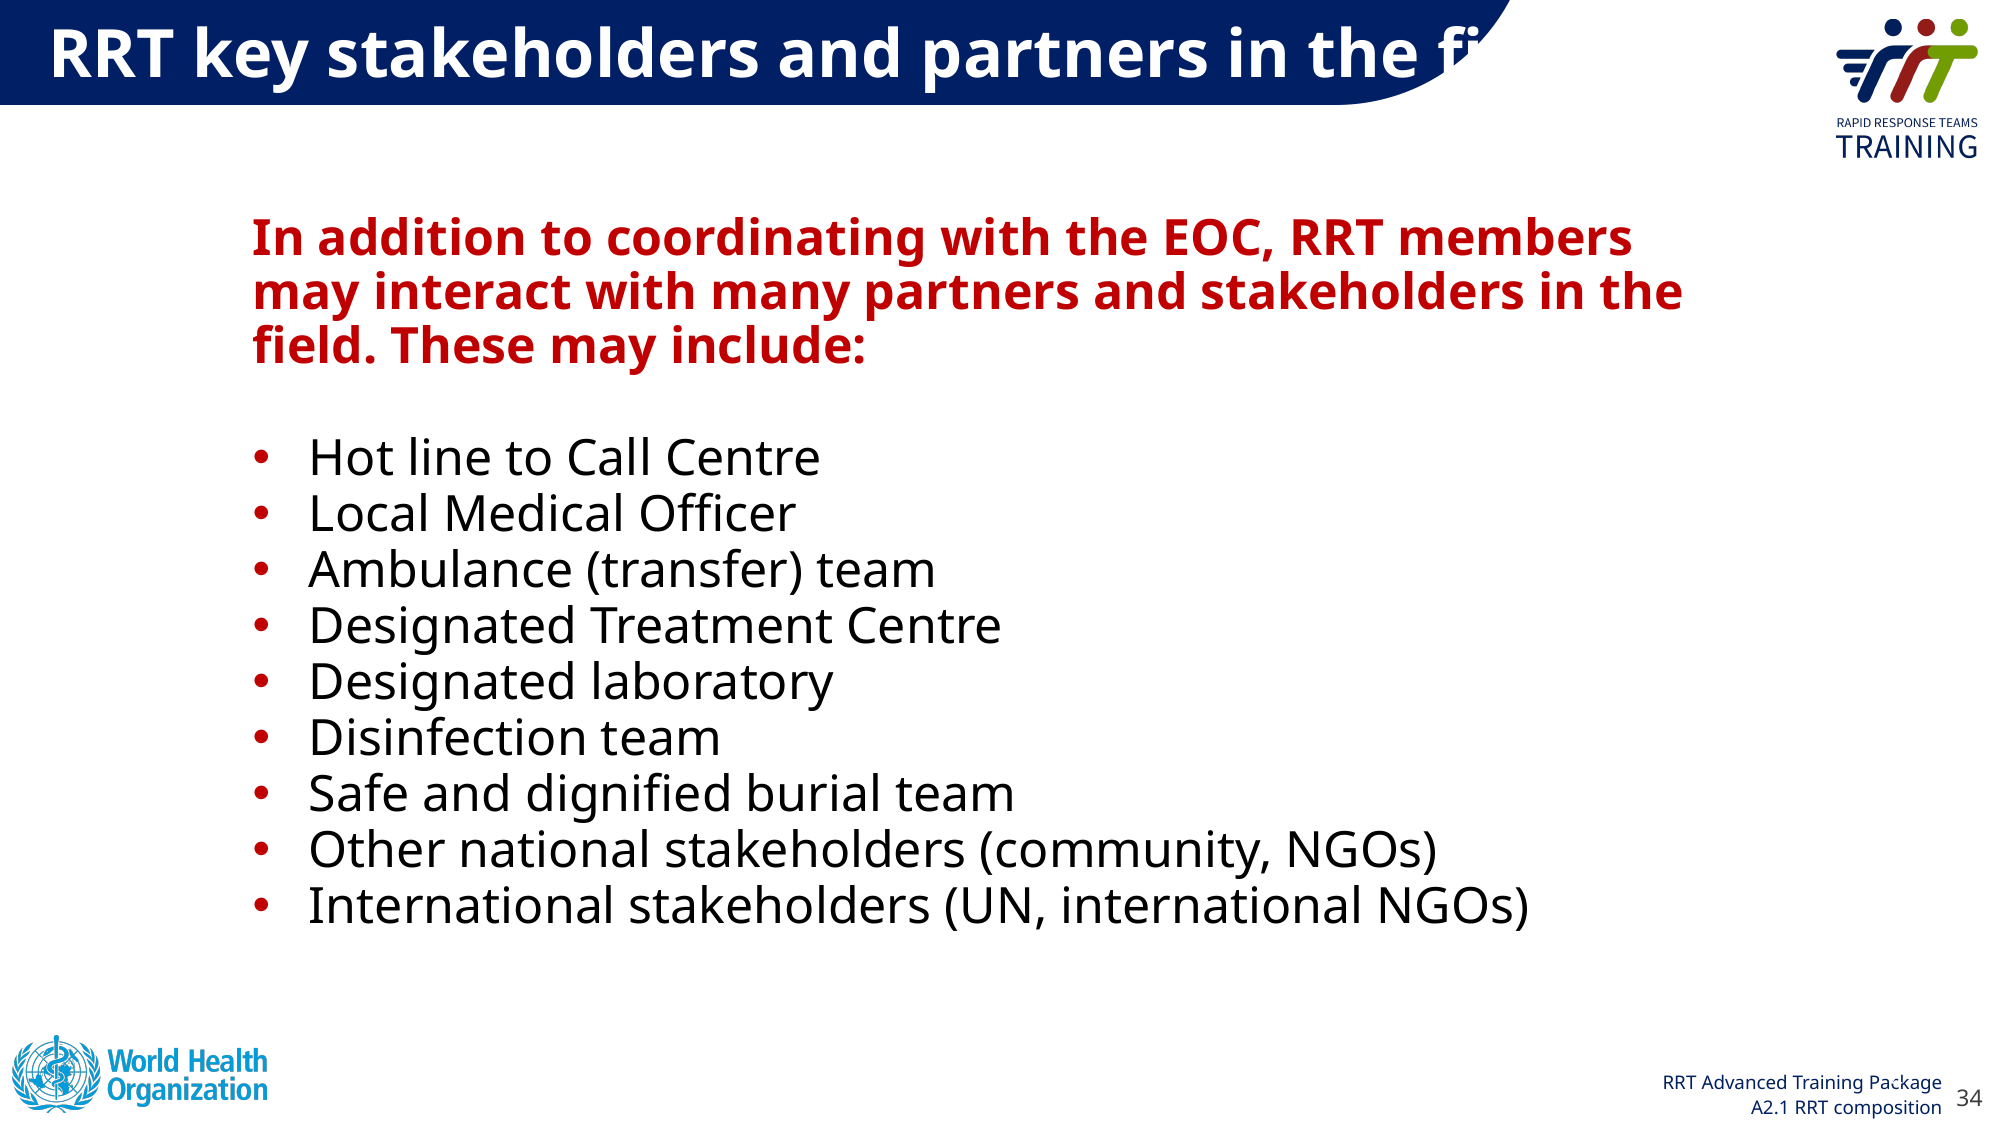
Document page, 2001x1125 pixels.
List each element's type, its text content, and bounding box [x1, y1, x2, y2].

picture [12, 1083, 48, 1113]
picture [1835, 19, 1978, 167]
picture [12, 1035, 267, 1113]
text_box In addition to coordinating with the EOC, RRT members may interact with many partners and stakeholders in the field. These may include: Hot line to Call Centre Local Medical Officer Ambulance (transfer) team Designated Treatment Centre Designated laboratory Disinfection team Safe and dignified burial team Other national stakeholders (community, NGOs) International stakeholders (UN, international NGOs) [245, 204, 1744, 1003]
picture [0, 0, 1533, 105]
slide_number 34 [1882, 1037, 1922, 1082]
title RRT key stakeholders and partners in the field [40, 1, 1685, 111]
picture [58, 1050, 64, 1058]
